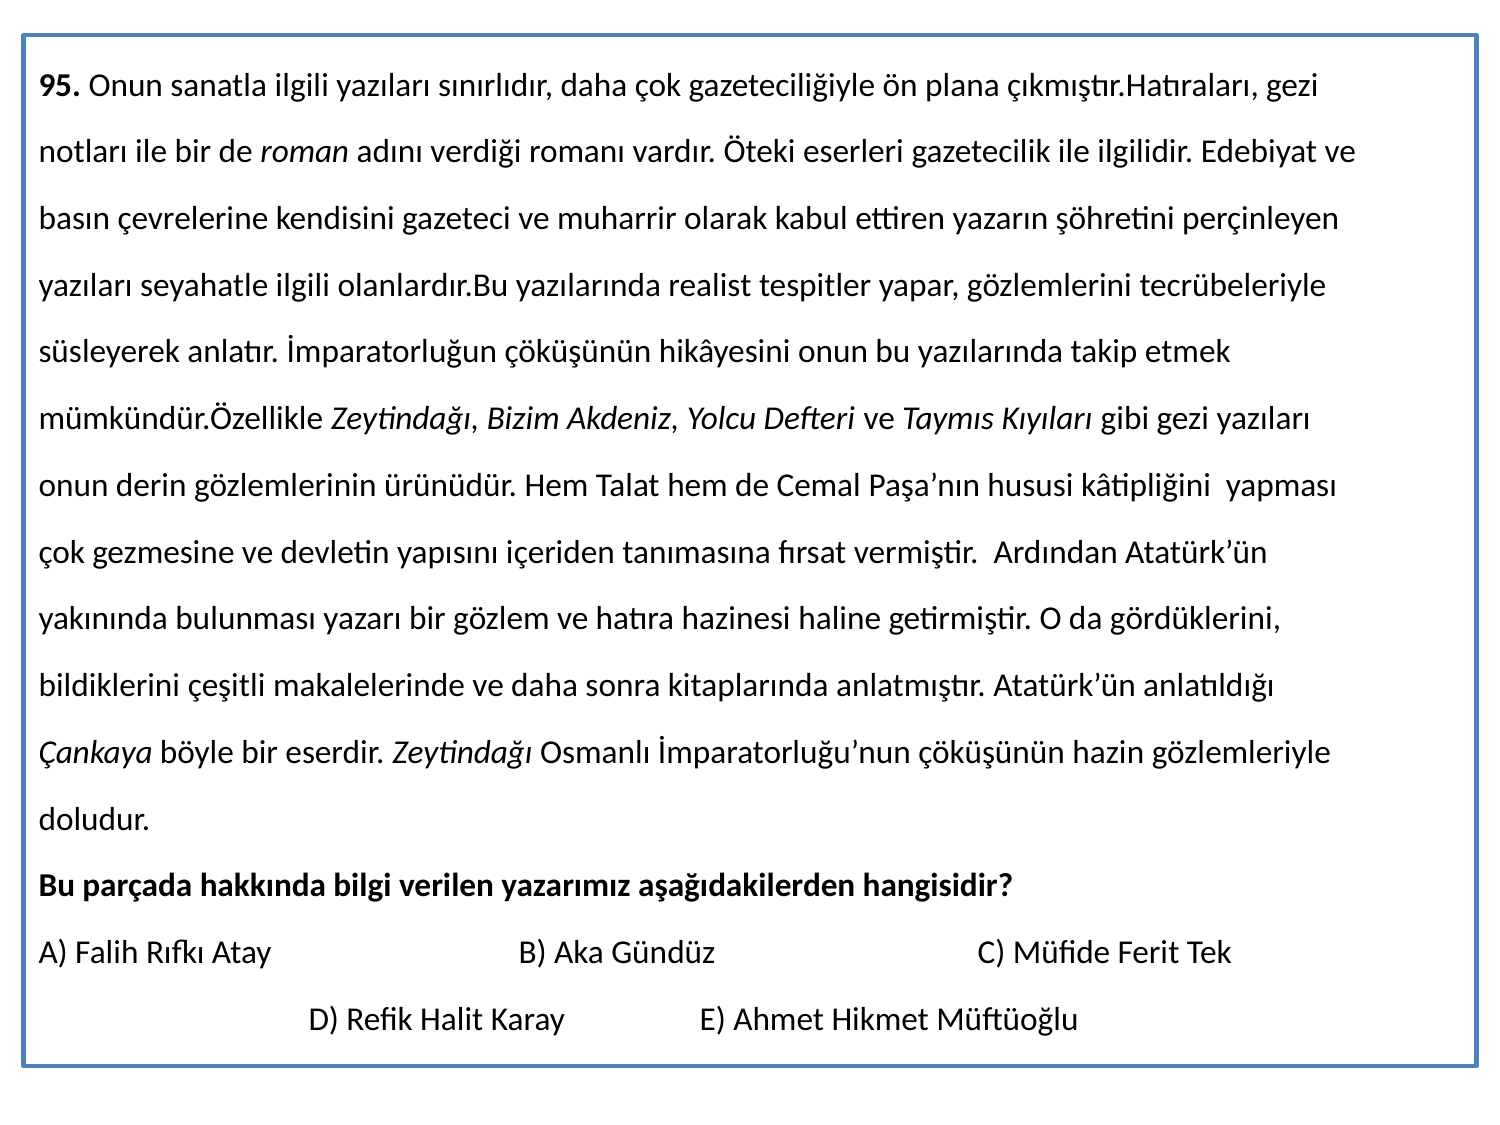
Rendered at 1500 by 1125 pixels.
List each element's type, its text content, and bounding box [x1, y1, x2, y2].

list 95. Onun sanatla ilgili yazıları sınırlıdır, daha çok gazeteciliğiyle ön plana çıkmıştır.Hatıraları, gezi notları ile bir de roman adını verdiği romanı vardır. Öteki eserleri gazetecilik ile ilgilidir. Edebiyat ve basın çevrelerine kendisini gazeteci ve muharrir olarak kabul ettiren yazarın şöhretini perçinleyen yazıları seyahatle ilgili olanlardır.Bu yazılarında realist tespitler yapar, gözlemlerini tecrübeleriyle süsleyerek anlatır. İmparatorluğun çöküşünün hikâyesini onun bu yazılarında takip etmek mümkündür.Özellikle Zeytindağı, Bizim Akdeniz, Yolcu Defteri ve Taymıs Kıyıları gibi gezi yazıları onun derin gözlemlerinin ürünüdür. Hem Talat hem de Cemal Paşa’nın hususi kâtipliğini yapması çok gezmesine ve devletin yapısını içeriden tanımasına fırsat vermiştir. Ardından Atatürk’ün yakınında bulunması yazarı bir gözlem ve hatıra hazinesi haline getirmiştir. O da gördüklerini, bildiklerini çeşitli makalelerinde ve daha sonra kitaplarında anlatmıştır. Atatürk’ün anlatıldığı Çankaya böyle bir eserdir. Zeytindağı Osmanlı İmparatorluğu’nun çöküşünün hazin gözlemleriyle doludur. Bu parçada hakkında bilgi verilen yazarımız aşağıdakilerden hangisidir? A) Falih Rıfkı Atay B) Aka Gündüz C) Müfide Ferit Tek D) Refik Halit Karay E) Ahmet Hikmet Müftüoğlu [21, 33, 1479, 1068]
